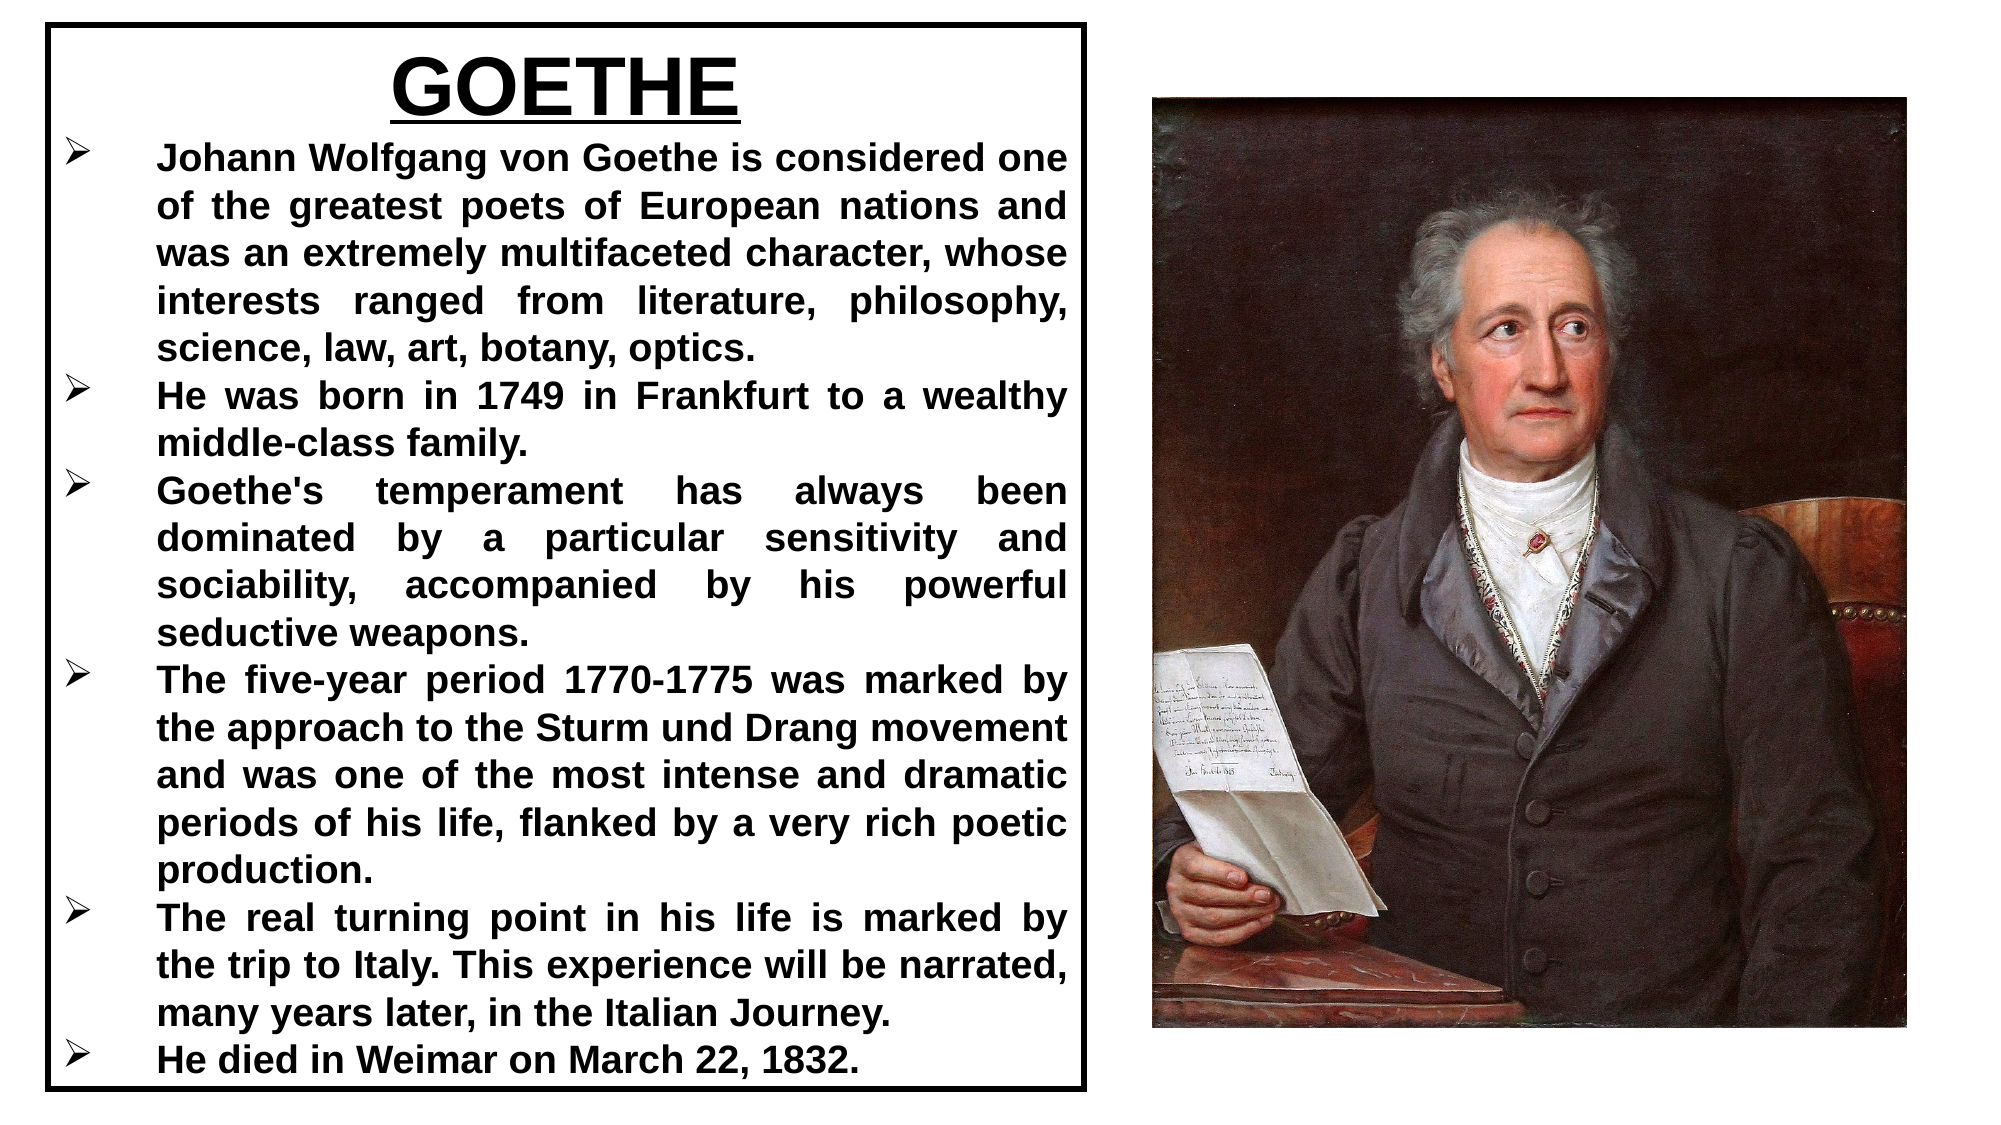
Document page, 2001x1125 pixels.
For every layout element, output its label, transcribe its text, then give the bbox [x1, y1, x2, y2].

text_box GOETHE Johann Wolfgang von Goethe is considered one of the greatest poets of European nations and was an extremely multifaceted character, whose interests ranged from literature, philosophy, science, law, art, botany, optics. He was born in 1749 in Frankfurt to a wealthy middle-class family. Goethe's temperament has always been dominated by a particular sensitivity and sociability, accompanied by his powerful seductive weapons. The five-year period 1770-1775 was marked by the approach to the Sturm und Drang movement and was one of the most intense and dramatic periods of his life, flanked by a very rich poetic production. The real turning point in his life is marked by the trip to Italy. This experience will be narrated, many years later, in the Italian Journey. He died in Weimar on March 22, 1832. [47, 24, 1085, 1090]
picture [1152, 97, 1907, 1028]
